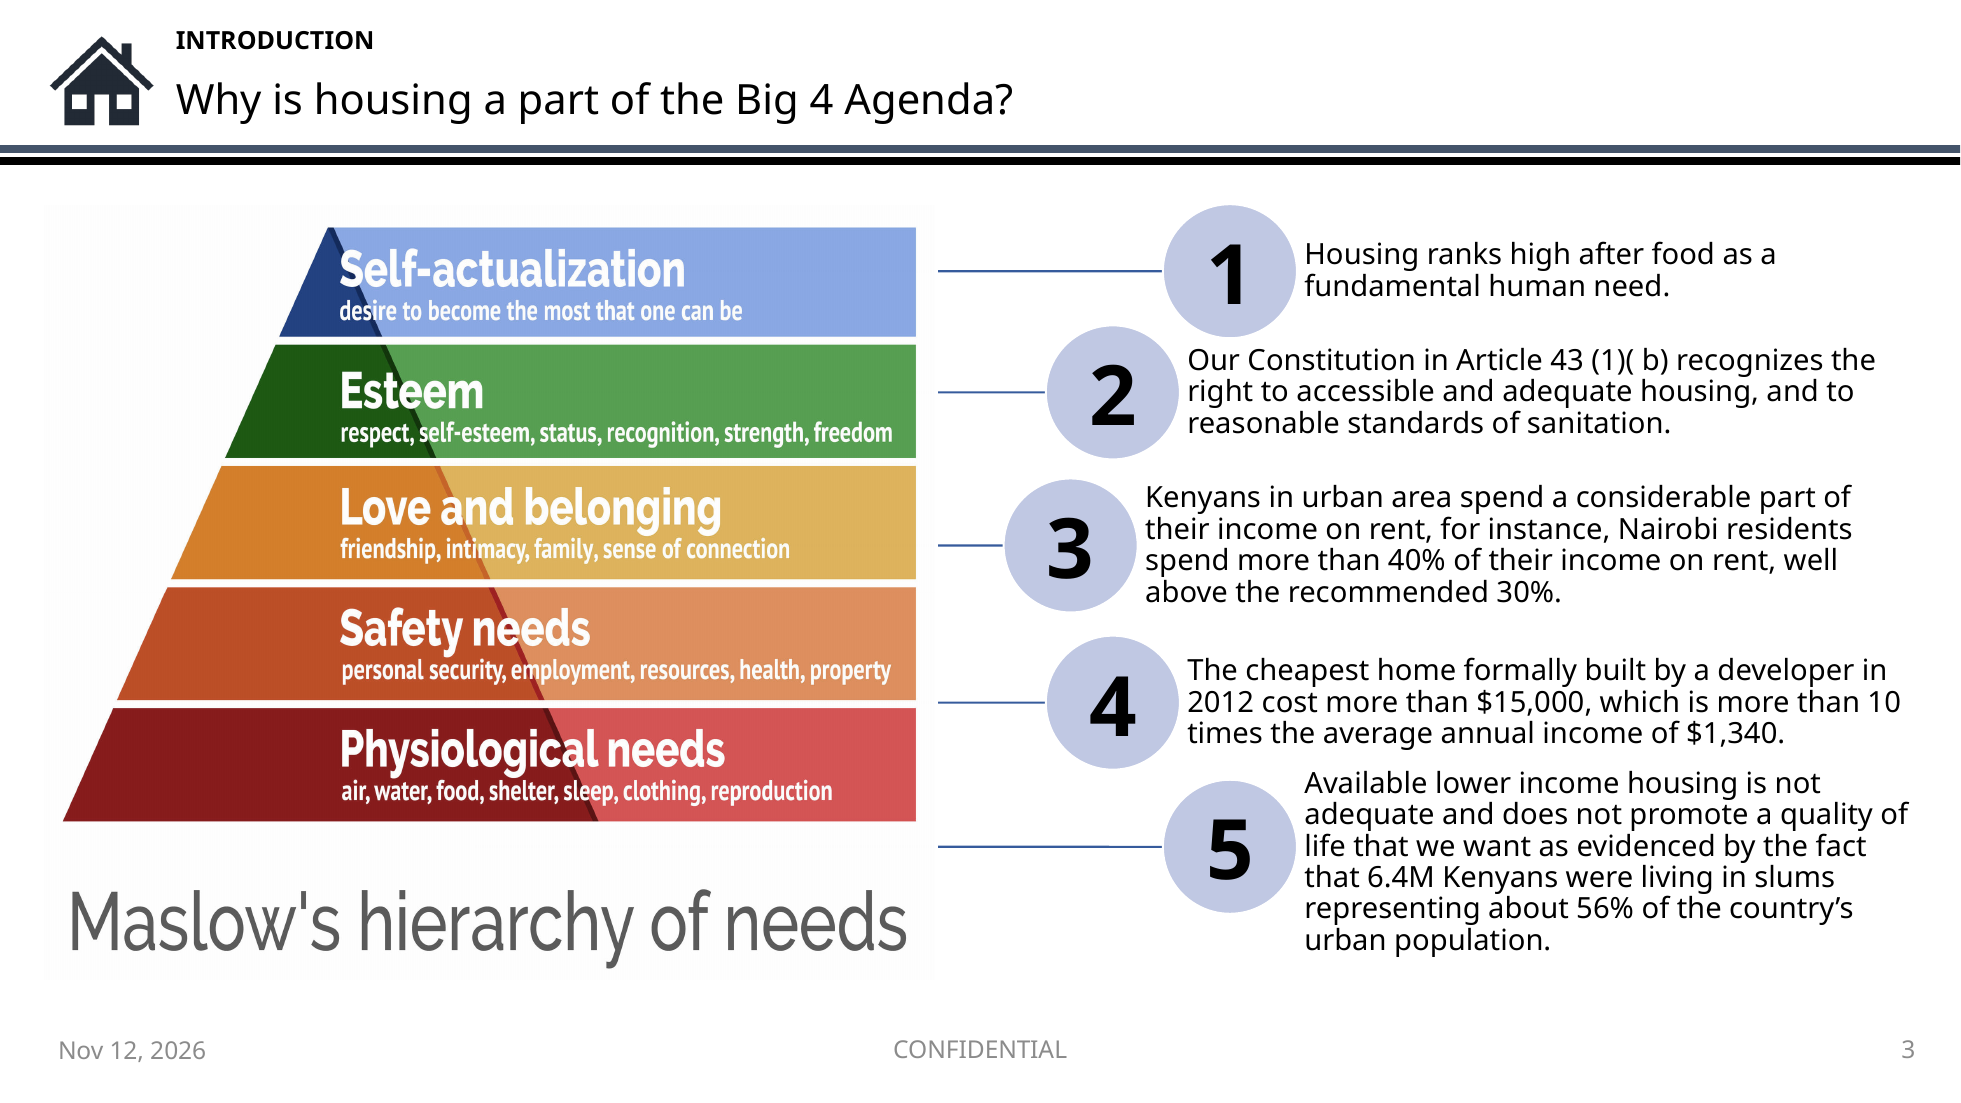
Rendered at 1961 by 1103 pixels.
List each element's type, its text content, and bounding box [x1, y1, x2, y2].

slide_number Jan-19 [43, 1022, 485, 1082]
slide_number 3 [1489, 1021, 1931, 1081]
list INTRODUCTION [160, 20, 1931, 54]
title Why is housing a part of the Big 4 Agenda? [160, 57, 1931, 144]
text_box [43, 204, 1931, 982]
picture [42, 21, 161, 140]
footer CONFIDENTIAL [649, 1021, 1311, 1081]
